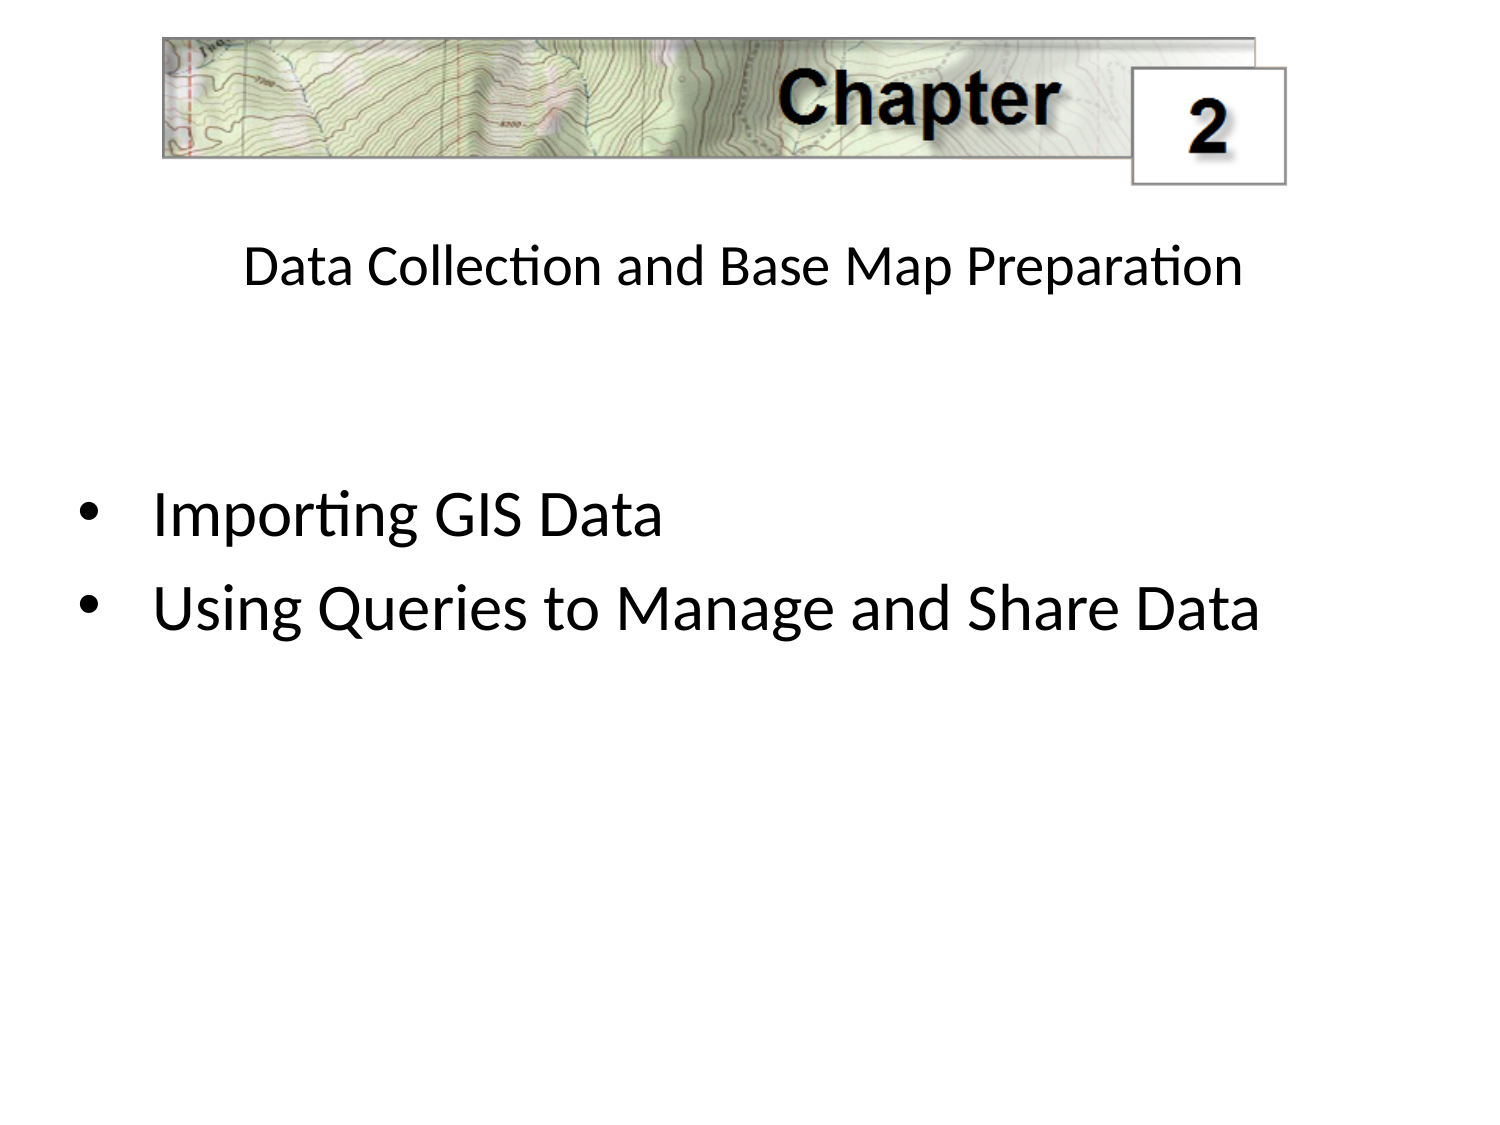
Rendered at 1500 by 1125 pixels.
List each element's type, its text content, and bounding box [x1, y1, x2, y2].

subtitle Importing GIS Data Using Queries to Manage and Share Data [62, 462, 1427, 750]
title Data Collection and Base Map Preparation [162, 200, 1327, 325]
picture [162, 37, 1311, 213]
